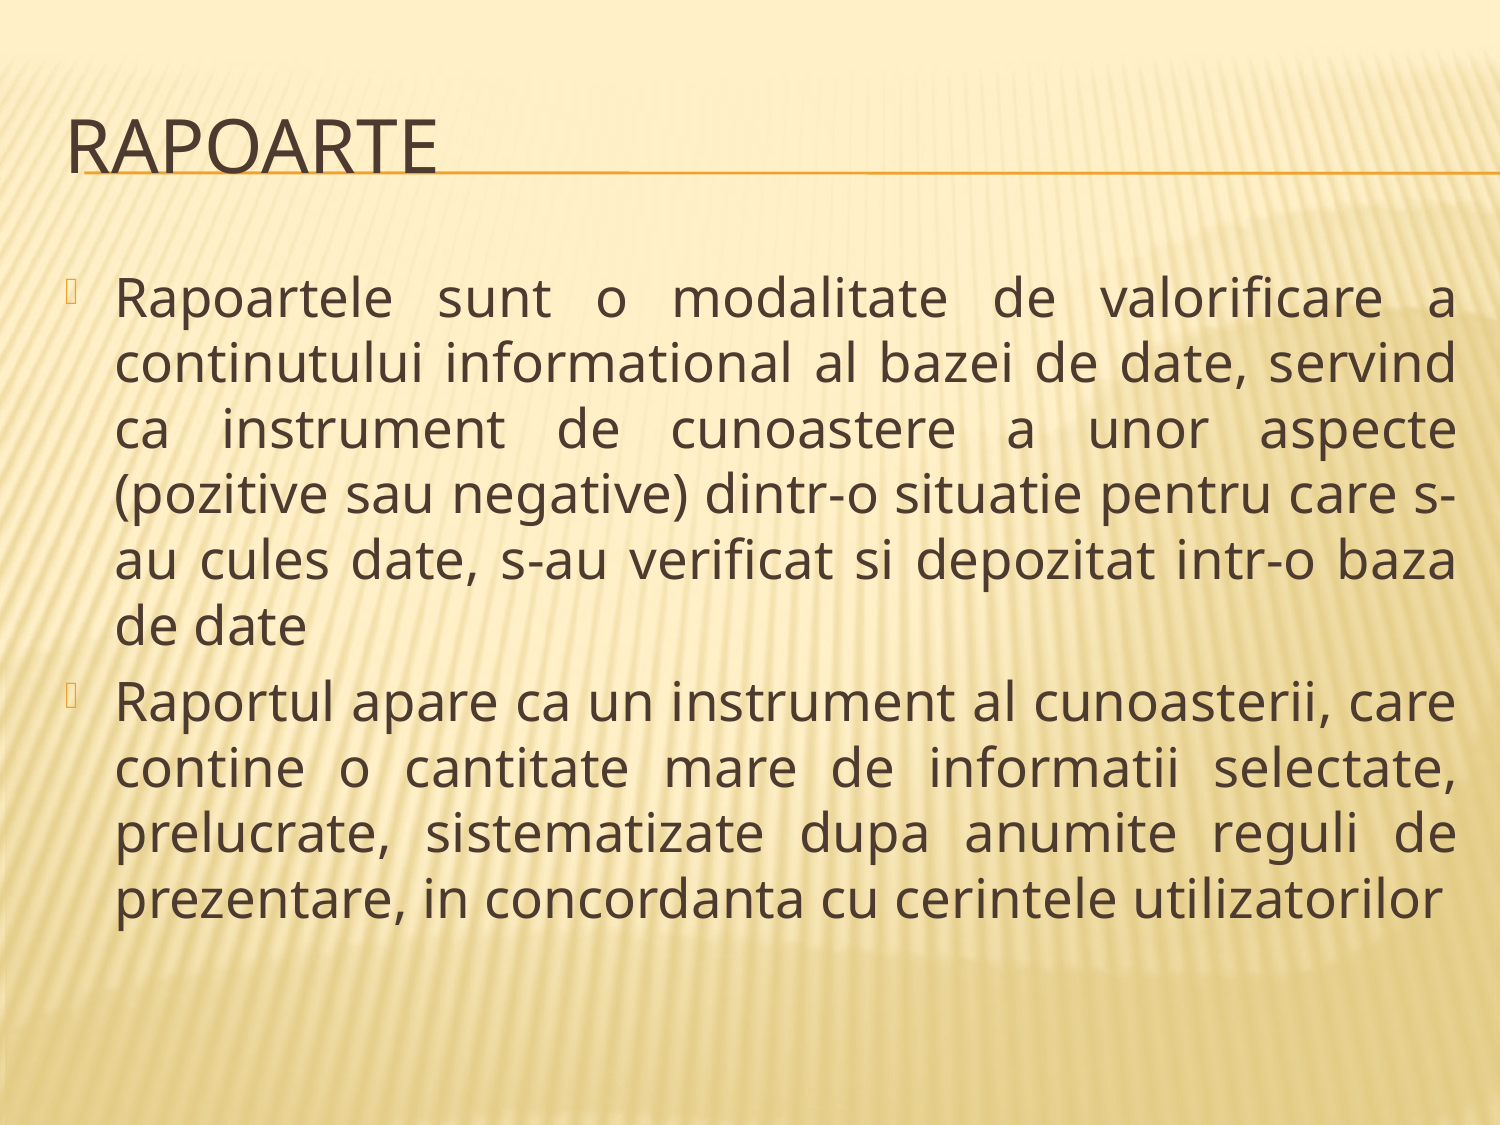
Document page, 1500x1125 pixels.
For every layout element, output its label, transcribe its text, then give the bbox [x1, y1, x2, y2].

list Rapoartele sunt o modalitate de valorificare a continutului informational al bazei de date, servind ca instrument de cunoastere a unor aspecte (pozitive sau negative) dintr-o situatie pentru care s-au cules date, s-au verificat si depozitat intr-o baza de date Raportul apare ca un instrument al cunoasterii, care contine o cantitate mare de informatii selectate, prelucrate, sistematizate dupa anumite reguli de prezentare, in concordanta cu cerintele utilizatorilor [50, 254, 1475, 998]
title Rapoarte [50, 75, 1475, 213]
